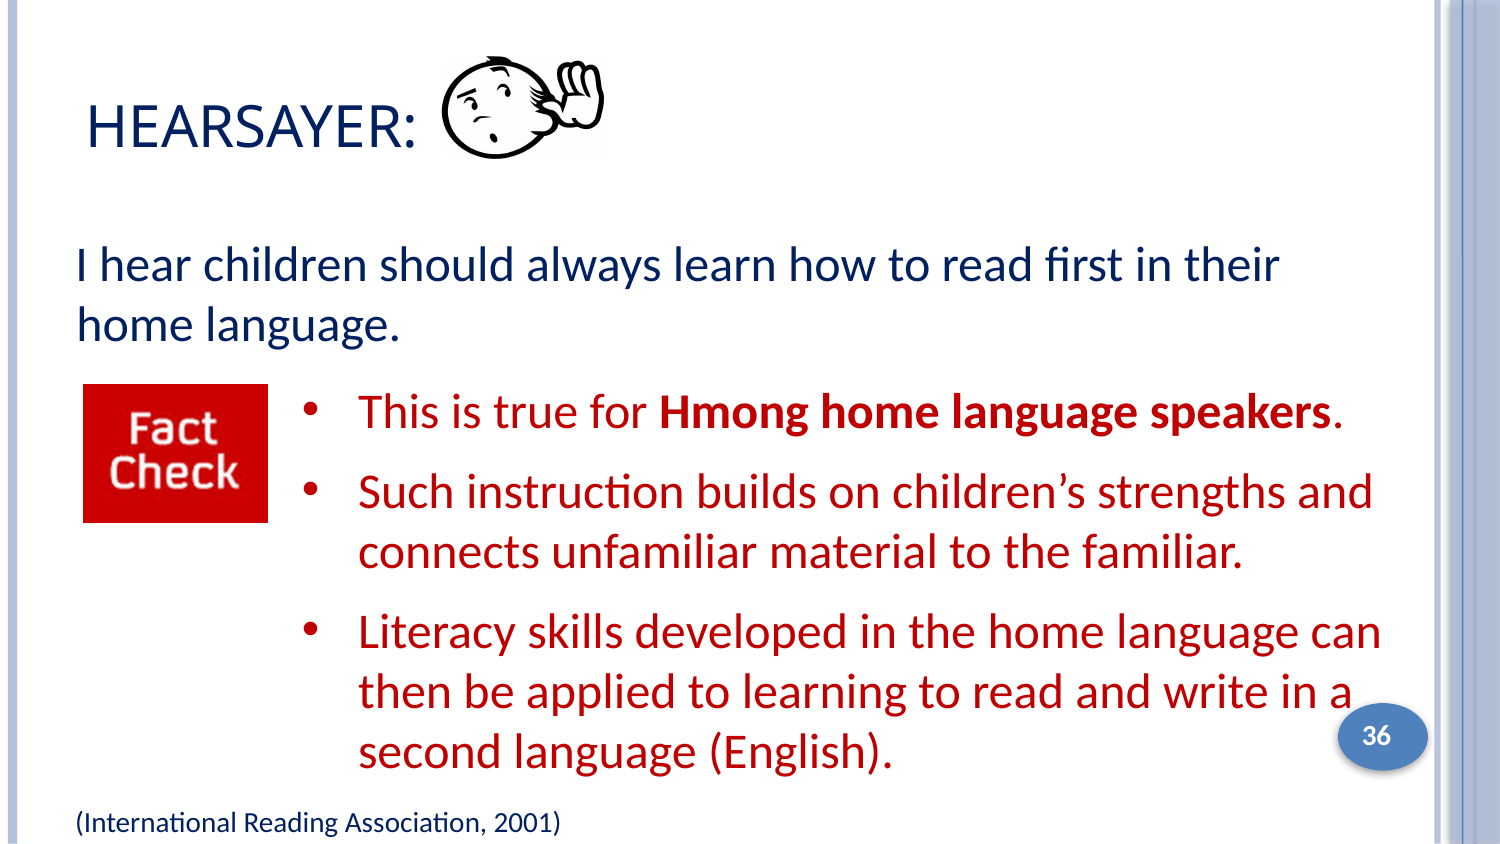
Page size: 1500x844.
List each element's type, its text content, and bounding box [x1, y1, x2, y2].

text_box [59, 55, 606, 169]
text_box (International Reading Association, 2001) [60, 796, 650, 844]
text_box This is true for Hmong home language speakers. Such instruction builds on children’s strengths and connects unfamiliar material to the familiar. Literacy skills developed in the home language can then be applied to learning to read and write in a second language (English). [287, 370, 1422, 786]
slide_number 36 [1331, 701, 1422, 766]
picture [83, 383, 269, 523]
list I hear children should always learn how to read first in their home language. [60, 216, 1408, 367]
